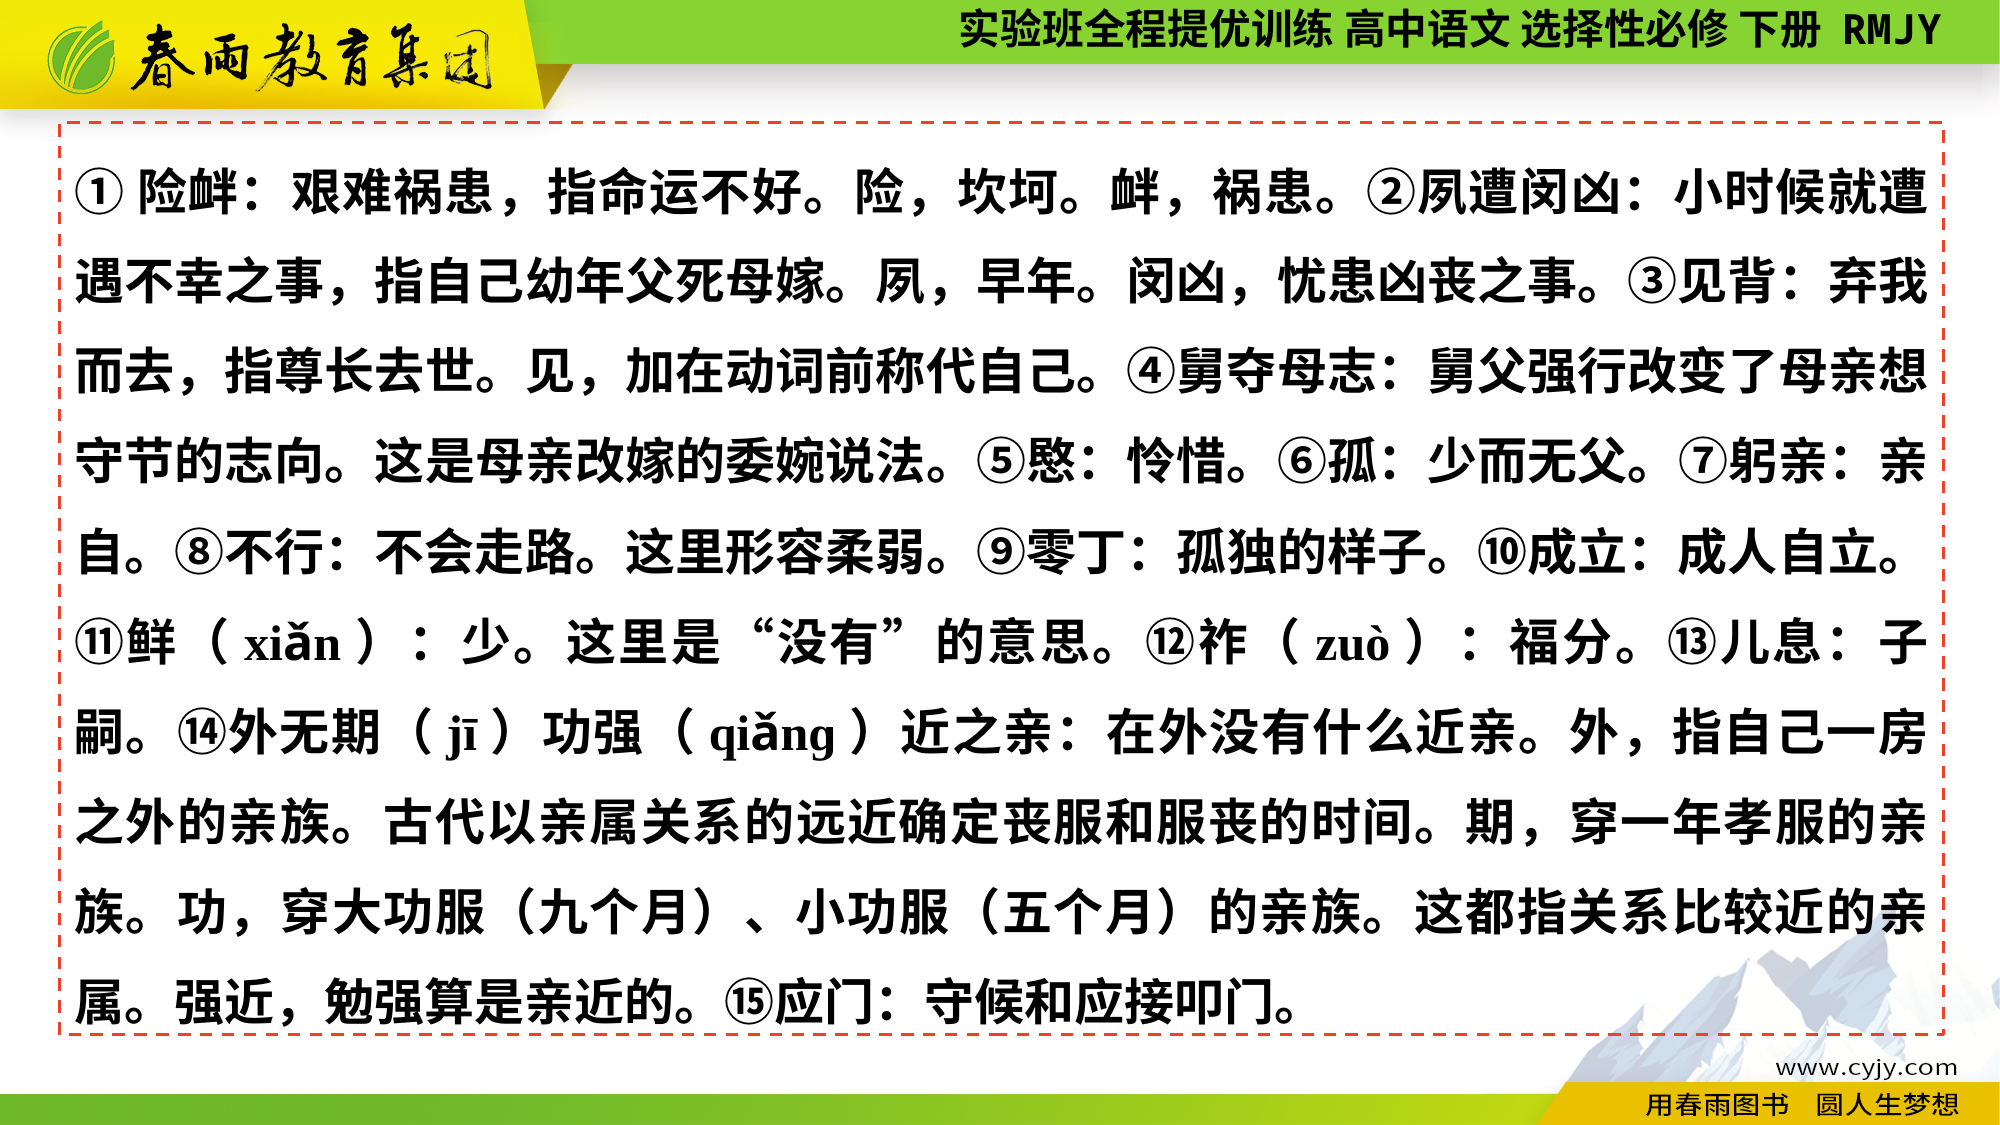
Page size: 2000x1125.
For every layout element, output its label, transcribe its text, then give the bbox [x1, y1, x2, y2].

list ①险衅：艰难祸患，指命运不好。险，坎坷。衅，祸患。②夙遭闵凶：小时候就遭遇不幸之事，指自己幼年父死母嫁。夙，早年。闵凶，忧患凶丧之事。③见背：弃我而去，指尊长去世。见，加在动词前称代自己。④舅夺母志：舅父强行改变了母亲想守节的志向。这是母亲改嫁的委婉说法。⑤愍：怜惜。⑥孤：少而无父。⑦躬亲：亲自。⑧不行：不会走路。这里形容柔弱。⑨零丁：孤独的样子。⑩成立：成人自立。⑪鲜（xiǎn）：少。这里是“没有”的意思。⑫祚（zuò）：福分。⑬儿息：子嗣。⑭外无期（jī）功强（qiǎnɡ）近之亲：在外没有什么近亲。外，指自己一房之外的亲族。古代以亲属关系的远近确定丧服和服丧的时间。期，穿一年孝服的亲族。功，穿大功服（九个月）、小功服（五个月）的亲族。这都指关系比较近的亲属。强近，勉强算是亲近的。⑮应门：守候和应接叩门。 [59, 122, 1944, 1035]
picture [0, 0, 2000, 1125]
